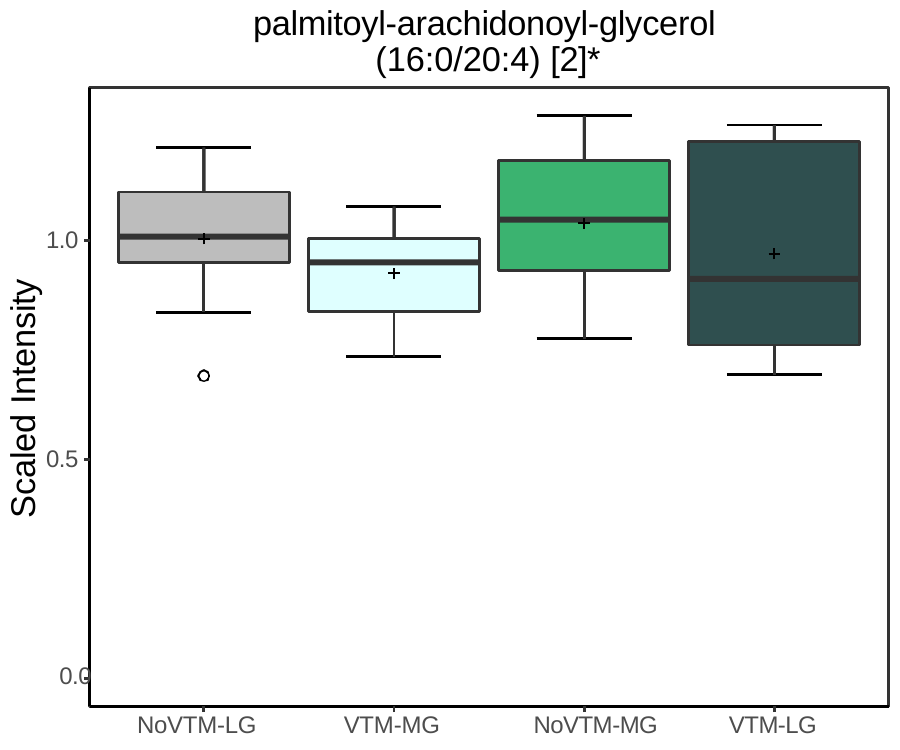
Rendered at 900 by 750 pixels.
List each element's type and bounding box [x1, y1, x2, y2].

footer [57, 661, 95, 750]
slide_number [134, 713, 290, 750]
text_box [1, 274, 82, 521]
text_box [83, 86, 891, 738]
text_box [44, 222, 82, 254]
title [130, 0, 770, 86]
